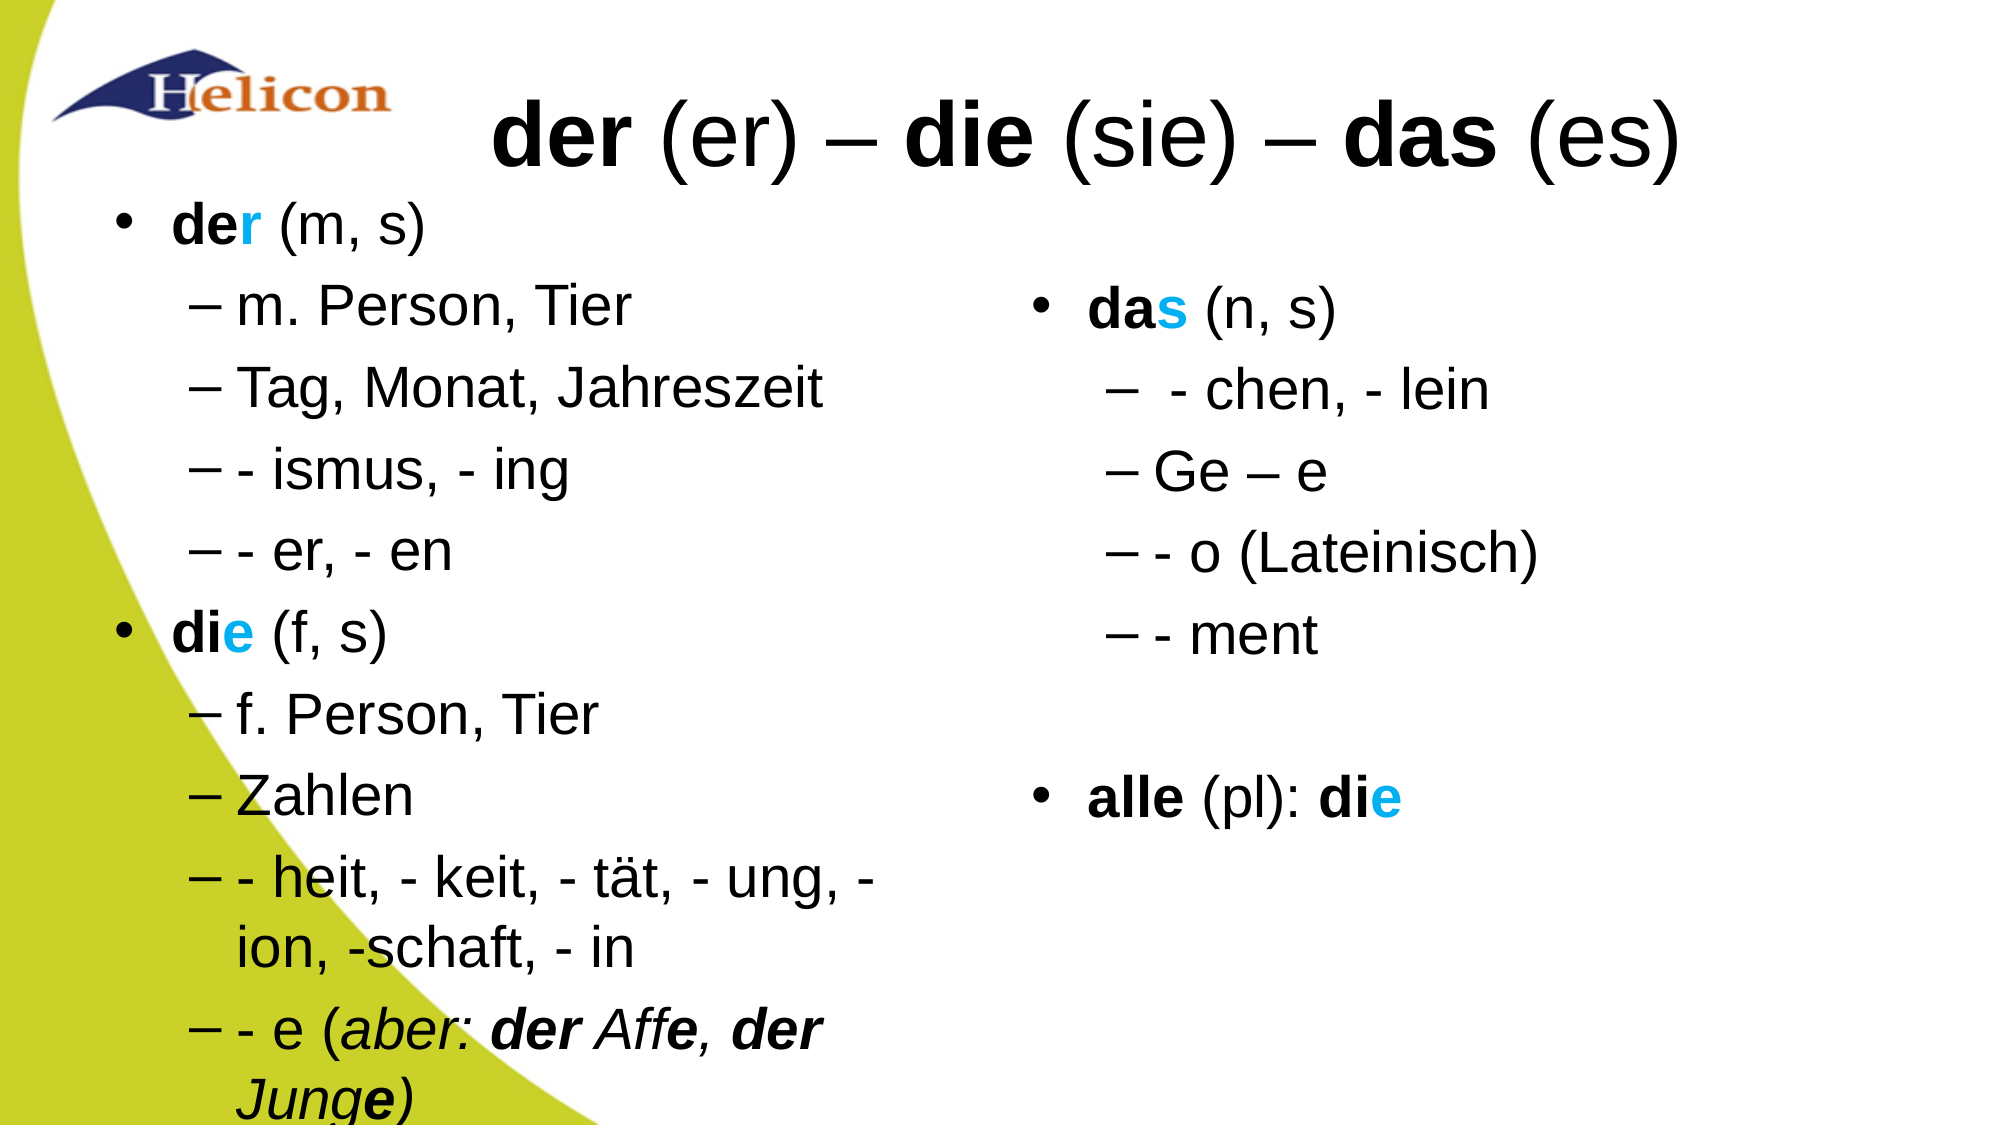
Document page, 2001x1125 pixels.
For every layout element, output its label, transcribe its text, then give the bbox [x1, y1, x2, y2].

list der (m, s) m. Person, Tier Tag, Monat, Jahreszeit - ismus, - ing - er, - en die (f, s) f. Person, Tier Zahlen - heit, - keit, - tät, - ung, - ion, -schaft, - in - e (aber: der Affe, der Junge) [99, 178, 984, 921]
title der (er) – die (sie) – das (es) [200, 36, 2000, 224]
picture [0, 0, 2000, 1125]
list das (n, s) - chen, - lein Ge – e - o (Lateinisch) - ment alle (pl): die [1016, 262, 1900, 1005]
